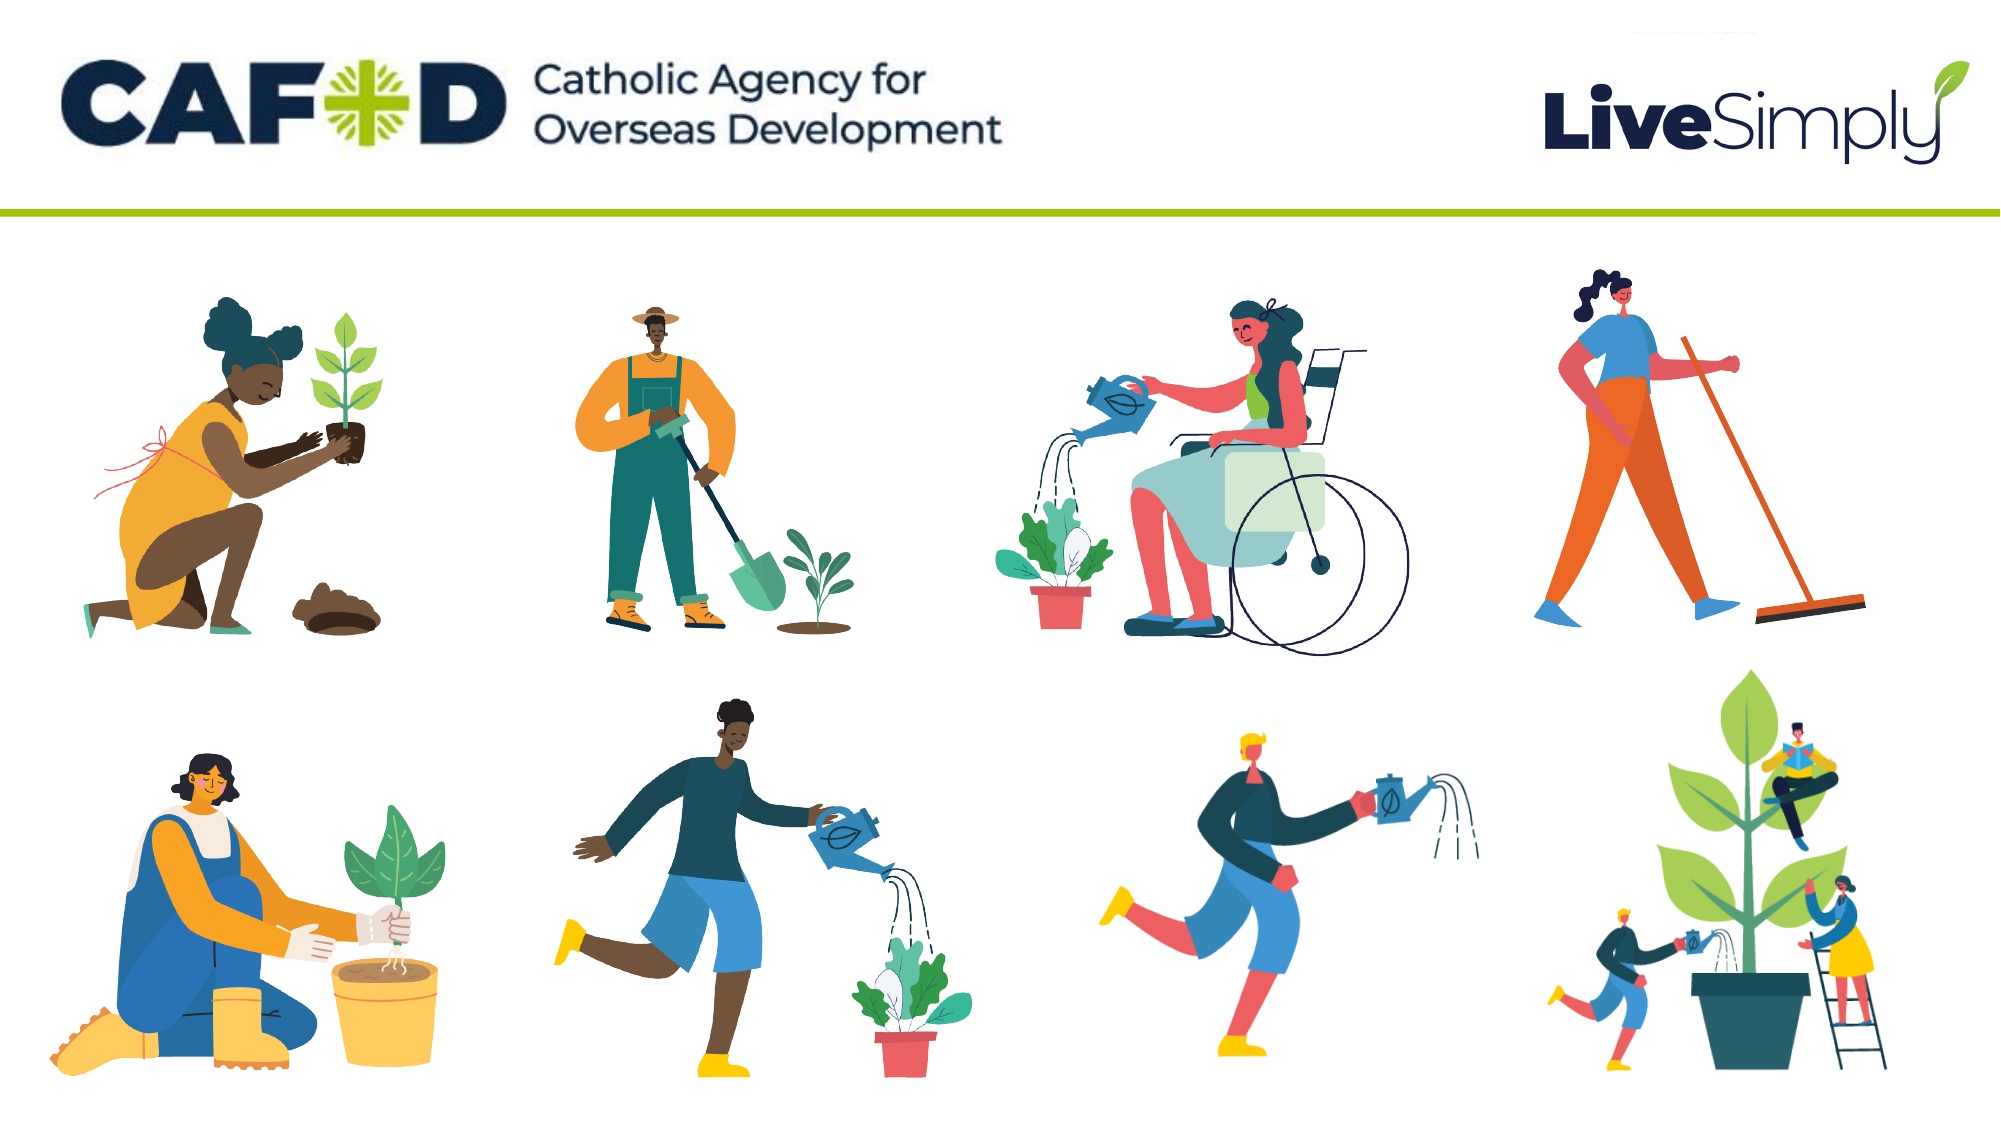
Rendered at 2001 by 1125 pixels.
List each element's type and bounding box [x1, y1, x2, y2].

picture [33, 735, 465, 1093]
picture [1531, 32, 1979, 177]
picture [978, 273, 1431, 684]
picture [547, 296, 881, 645]
picture [1516, 264, 1880, 645]
picture [547, 693, 979, 1083]
picture [1531, 653, 1909, 1093]
picture [57, 57, 1009, 154]
picture [58, 238, 422, 702]
picture [1080, 686, 1519, 1090]
